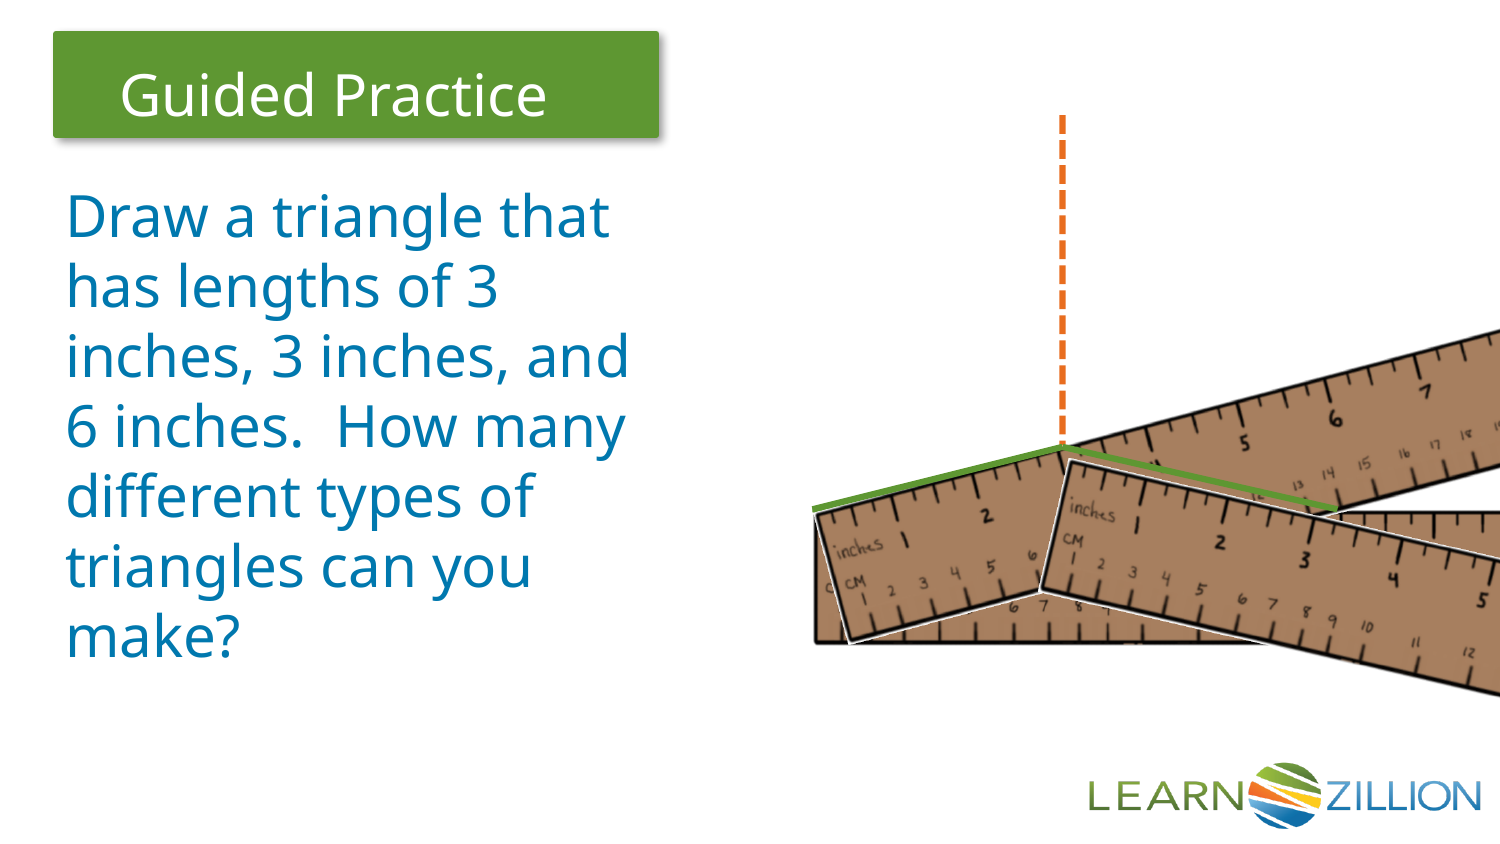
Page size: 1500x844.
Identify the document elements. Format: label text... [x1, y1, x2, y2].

text_box Draw a triangle that has lengths of 3 inches, 3 inches, and 6 inches. How many different types of triangles can you make? [49, 171, 663, 810]
picture [810, 328, 1500, 720]
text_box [812, 446, 1062, 510]
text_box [1062, 446, 1338, 510]
picture [1087, 759, 1482, 831]
